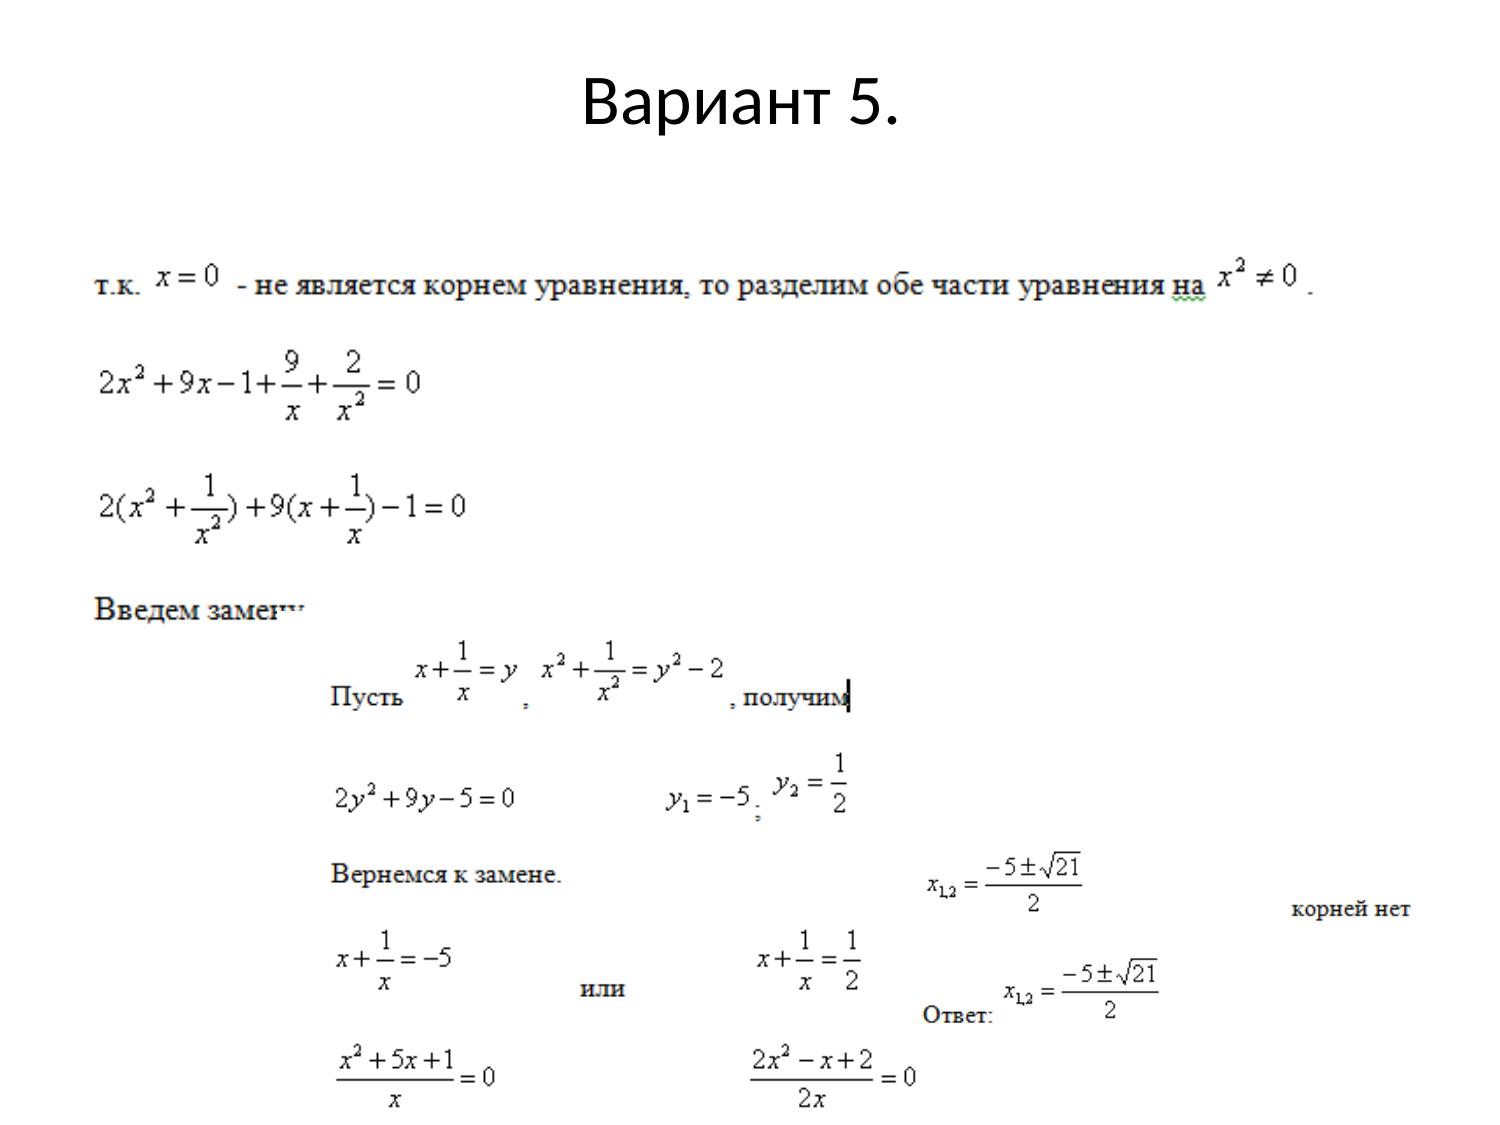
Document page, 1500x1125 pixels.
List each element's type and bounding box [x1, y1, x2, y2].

list [29, 231, 1358, 650]
picture [277, 611, 1500, 1125]
